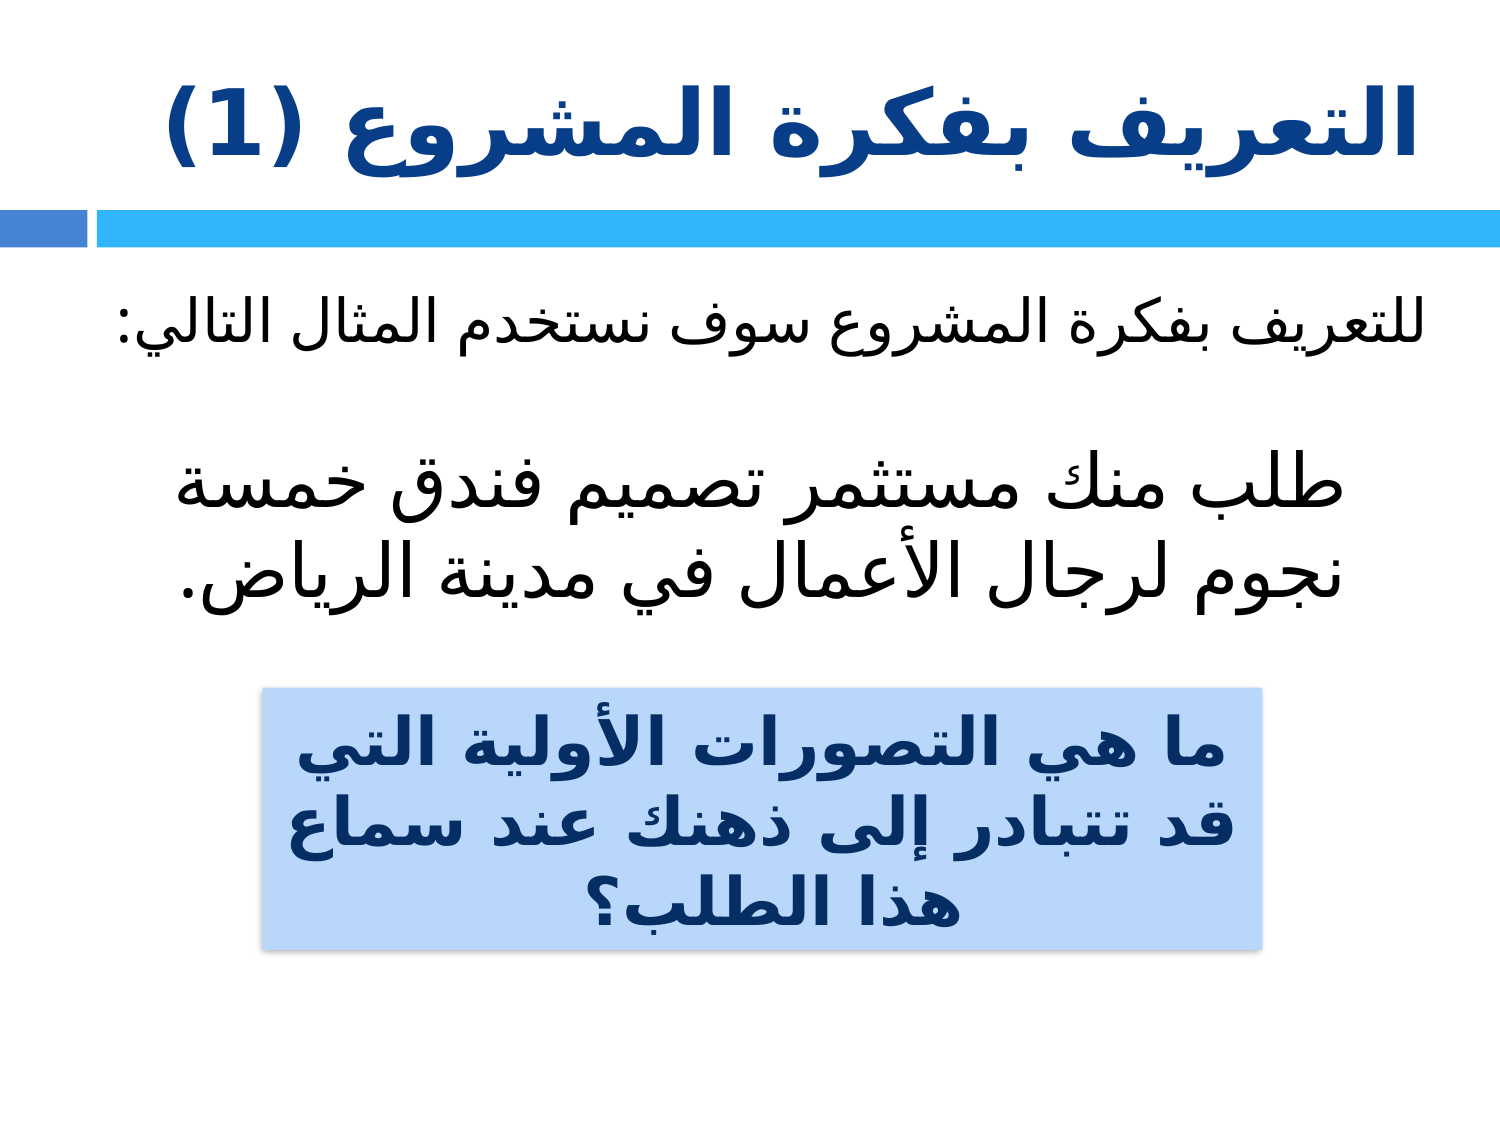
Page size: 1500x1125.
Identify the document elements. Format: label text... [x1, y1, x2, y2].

text_box طلب منك مستثمر تصميم فندق خمسة نجوم لرجال الأعمال في مدينة الرياض. [137, 424, 1363, 650]
list للتعريف بفكرة المشروع سوف نستخدم المثال التالي: [69, 275, 1445, 375]
text_box ما هي التصورات الأولية التي قد تتبادر إلى ذهنك عند سماع هذا الطلب؟ [262, 687, 1263, 950]
title التعريف بفكرة المشروع (1) [100, 37, 1438, 200]
